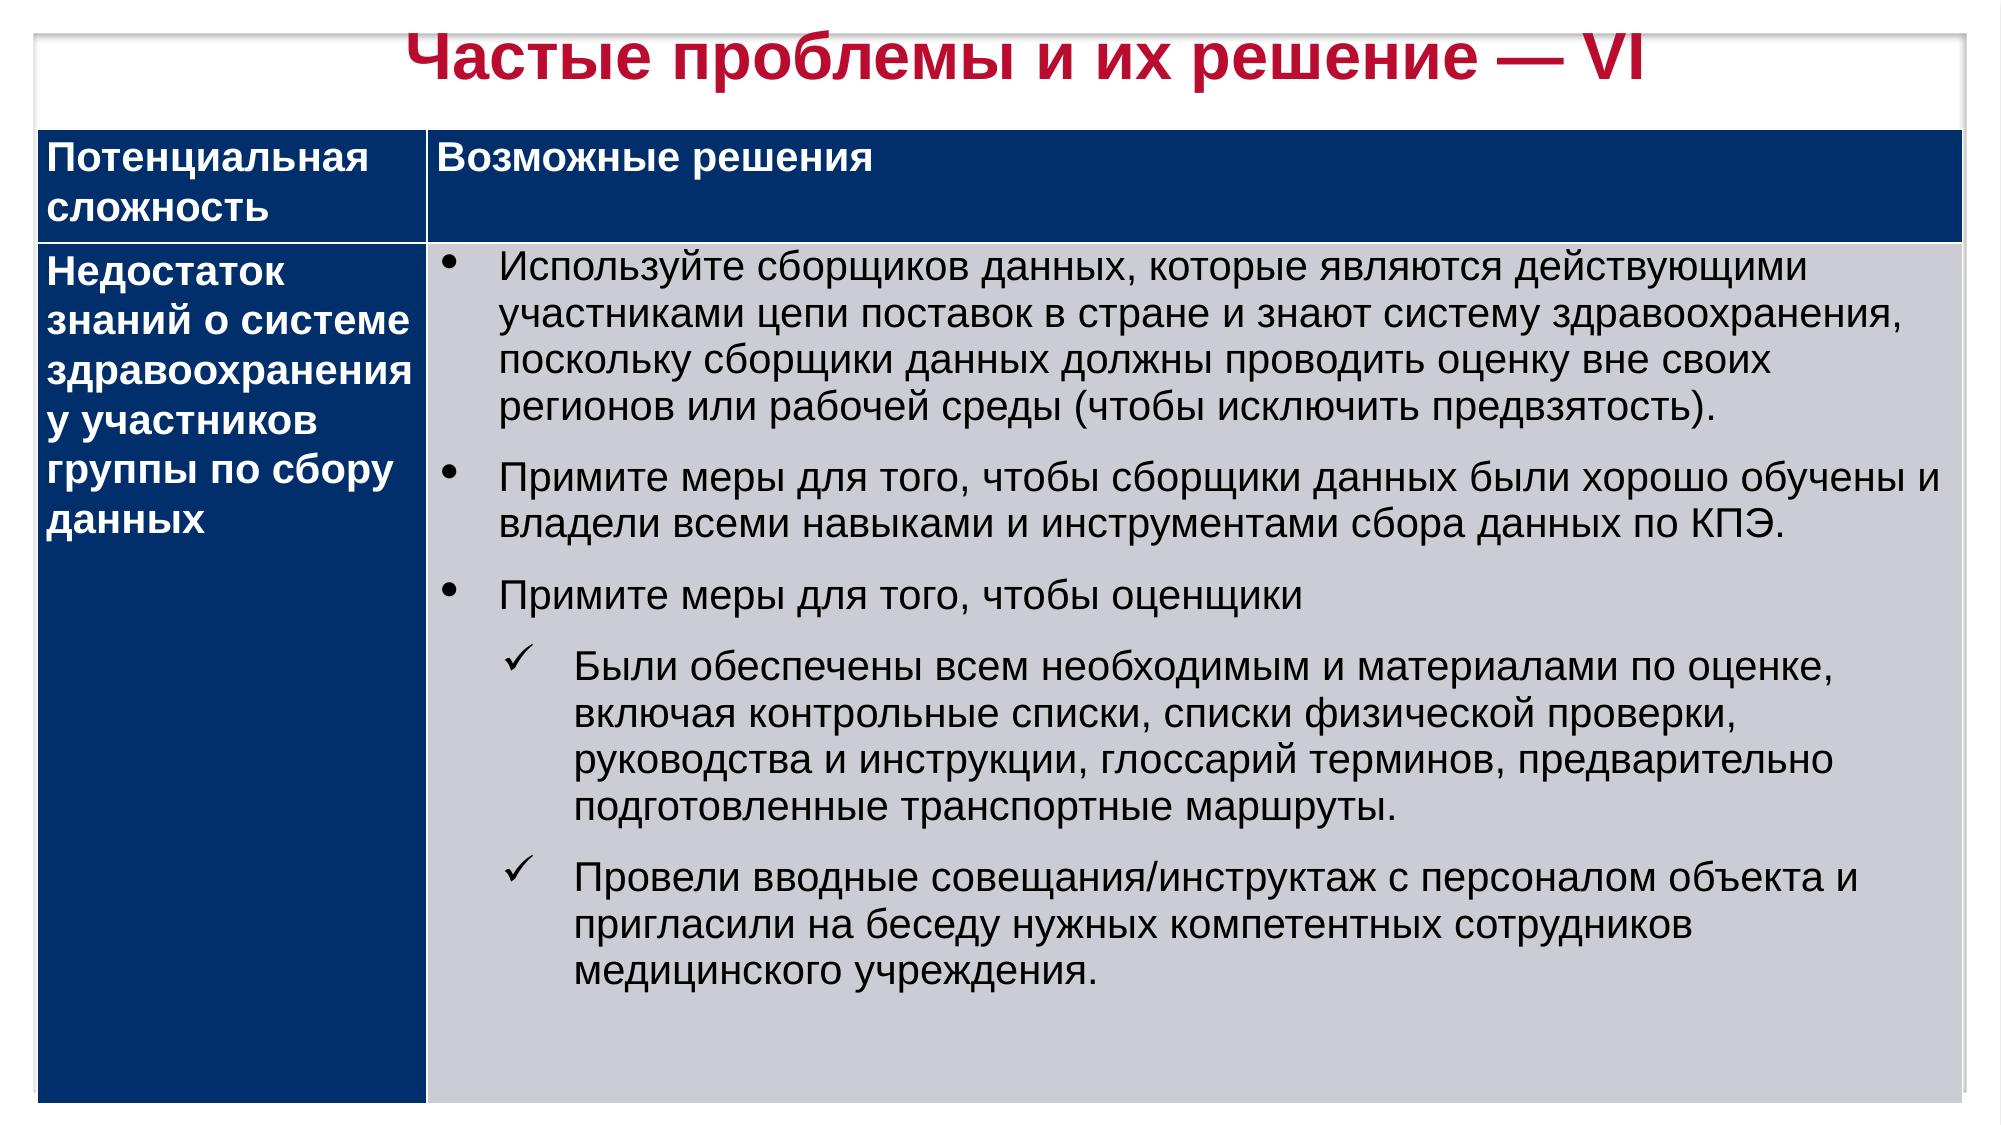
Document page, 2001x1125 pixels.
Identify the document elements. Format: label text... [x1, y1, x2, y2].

table_header Возможные решения [428, 130, 1962, 242]
title Частые проблемы и их решение — VI [344, 0, 1708, 128]
table_cell Недостаток знаний о системе здравоохранения у участников группы по сбору данных [38, 244, 426, 1103]
table_header Потенциальная сложность [38, 130, 426, 242]
table_cell Используйте сборщиков данных, которые являются действующими участниками цепи поставок в стране и знают систему здравоохранения, поскольку сборщики данных должны проводить оценку вне своих регионов или рабочей среды (чтобы исключить предвзятость). Примите меры для того, чтобы сборщики данных были хорошо обучены и владели всеми навыками и инструментами сбора данных по КПЭ. Примите меры для того, чтобы оценщики Были обеспечены всем необходимым и материалами по оценке, включая контрольные списки, списки физической проверки, руководства и инструкции, глоссарий терминов, предварительно подготовленные транспортные маршруты. Провели вводные совещания/инструктаж с персоналом объекта и пригласили на беседу нужных компетентных сотрудников медицинского учреждения. [428, 244, 1962, 1103]
